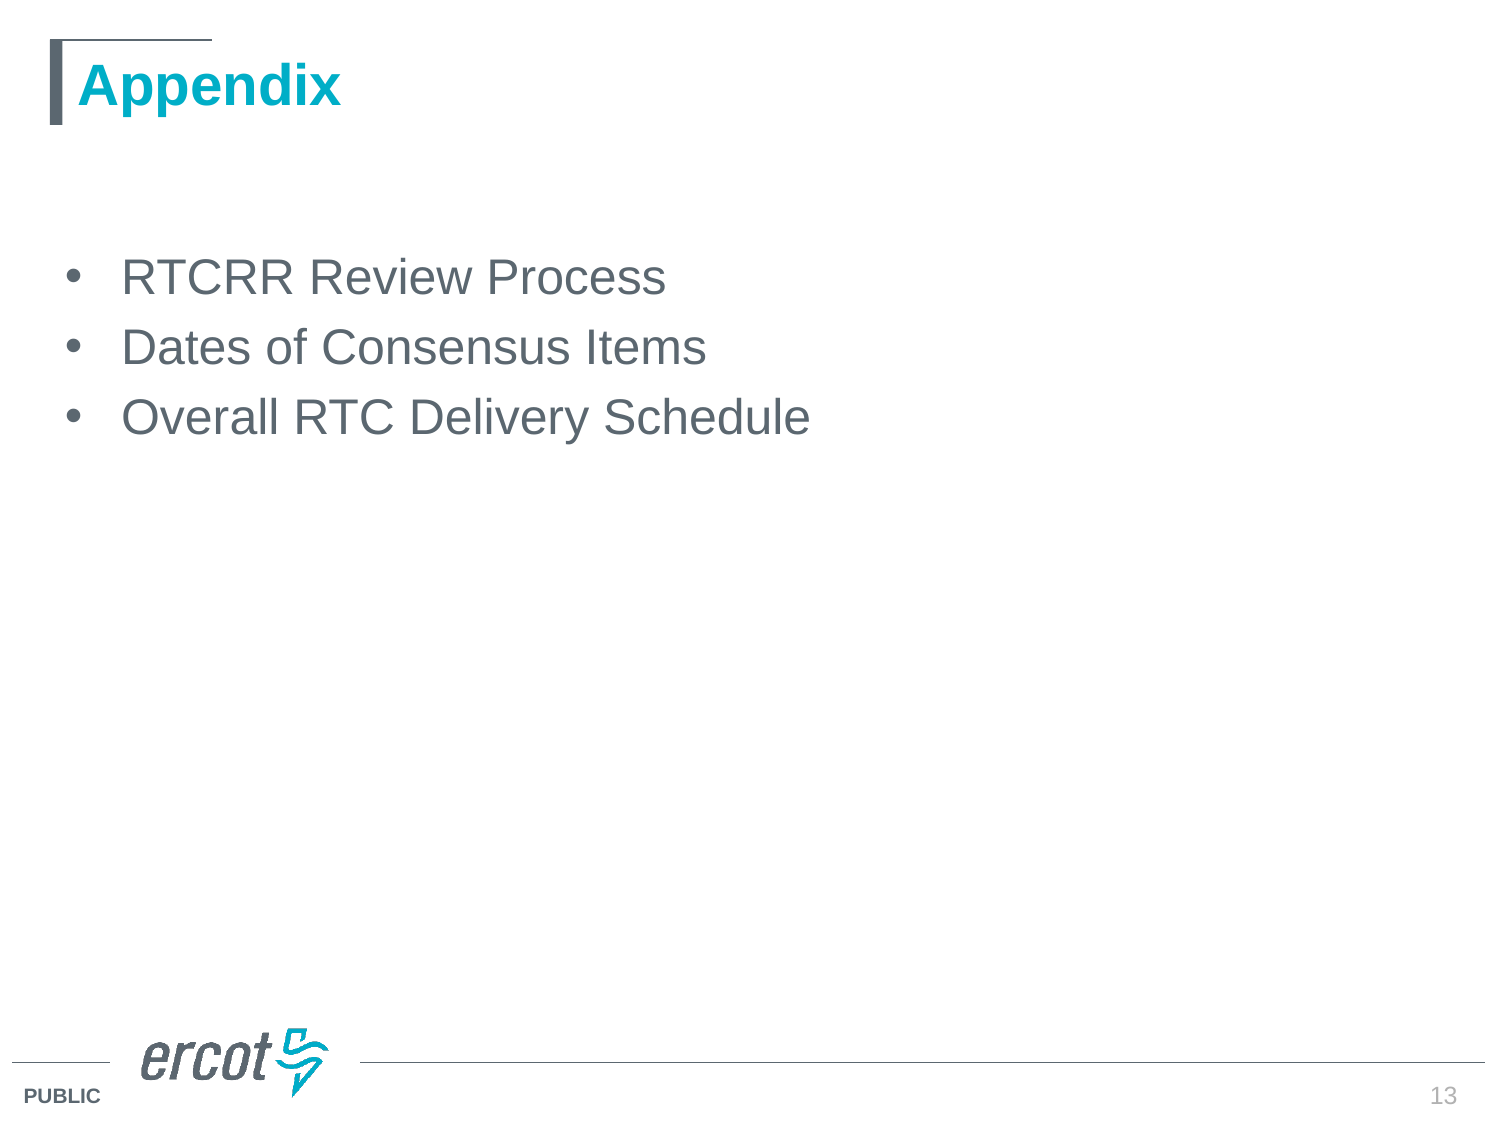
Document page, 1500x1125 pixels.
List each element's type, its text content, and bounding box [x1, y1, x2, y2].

slide_number 13 [1400, 1076, 1488, 1113]
title Appendix [62, 39, 1450, 125]
picture [137, 1024, 332, 1100]
list RTCRR Review Process Dates of Consensus Items Overall RTC Delivery Schedule [50, 162, 1450, 992]
